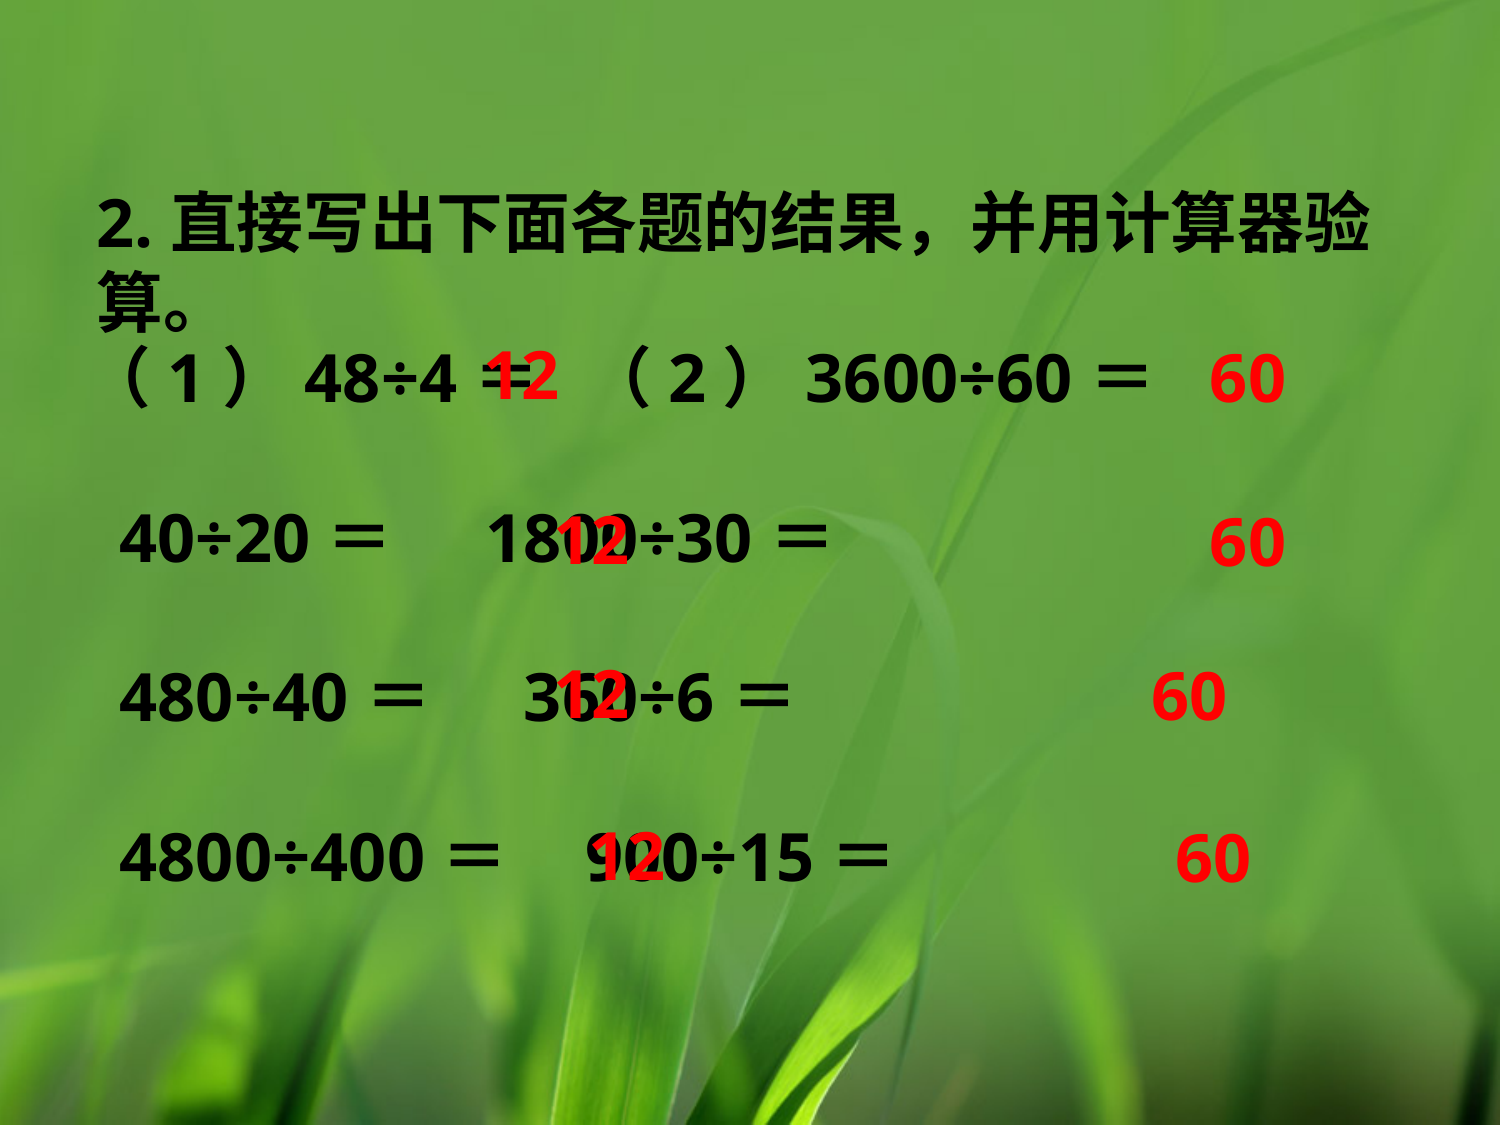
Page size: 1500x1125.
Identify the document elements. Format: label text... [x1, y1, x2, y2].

text_box 12 [539, 490, 680, 585]
text_box 60 [1136, 646, 1278, 742]
text_box 60 [1195, 492, 1336, 587]
text_box 2.直接写出下面各题的结果，并用计算器验算。 [81, 173, 1432, 349]
text_box 12 [468, 325, 610, 421]
picture [0, 0, 1500, 1125]
text_box 60 [1160, 808, 1301, 904]
text_box 60 [1195, 328, 1336, 423]
text_box 12 [539, 644, 680, 740]
text_box 12 [574, 806, 715, 902]
text_box （1）48÷4＝ （2）3600÷60＝ 40÷20＝ 1800÷30＝ 480÷40＝ 360÷6＝ 4800÷400＝ 900÷15＝ [70, 328, 1429, 903]
